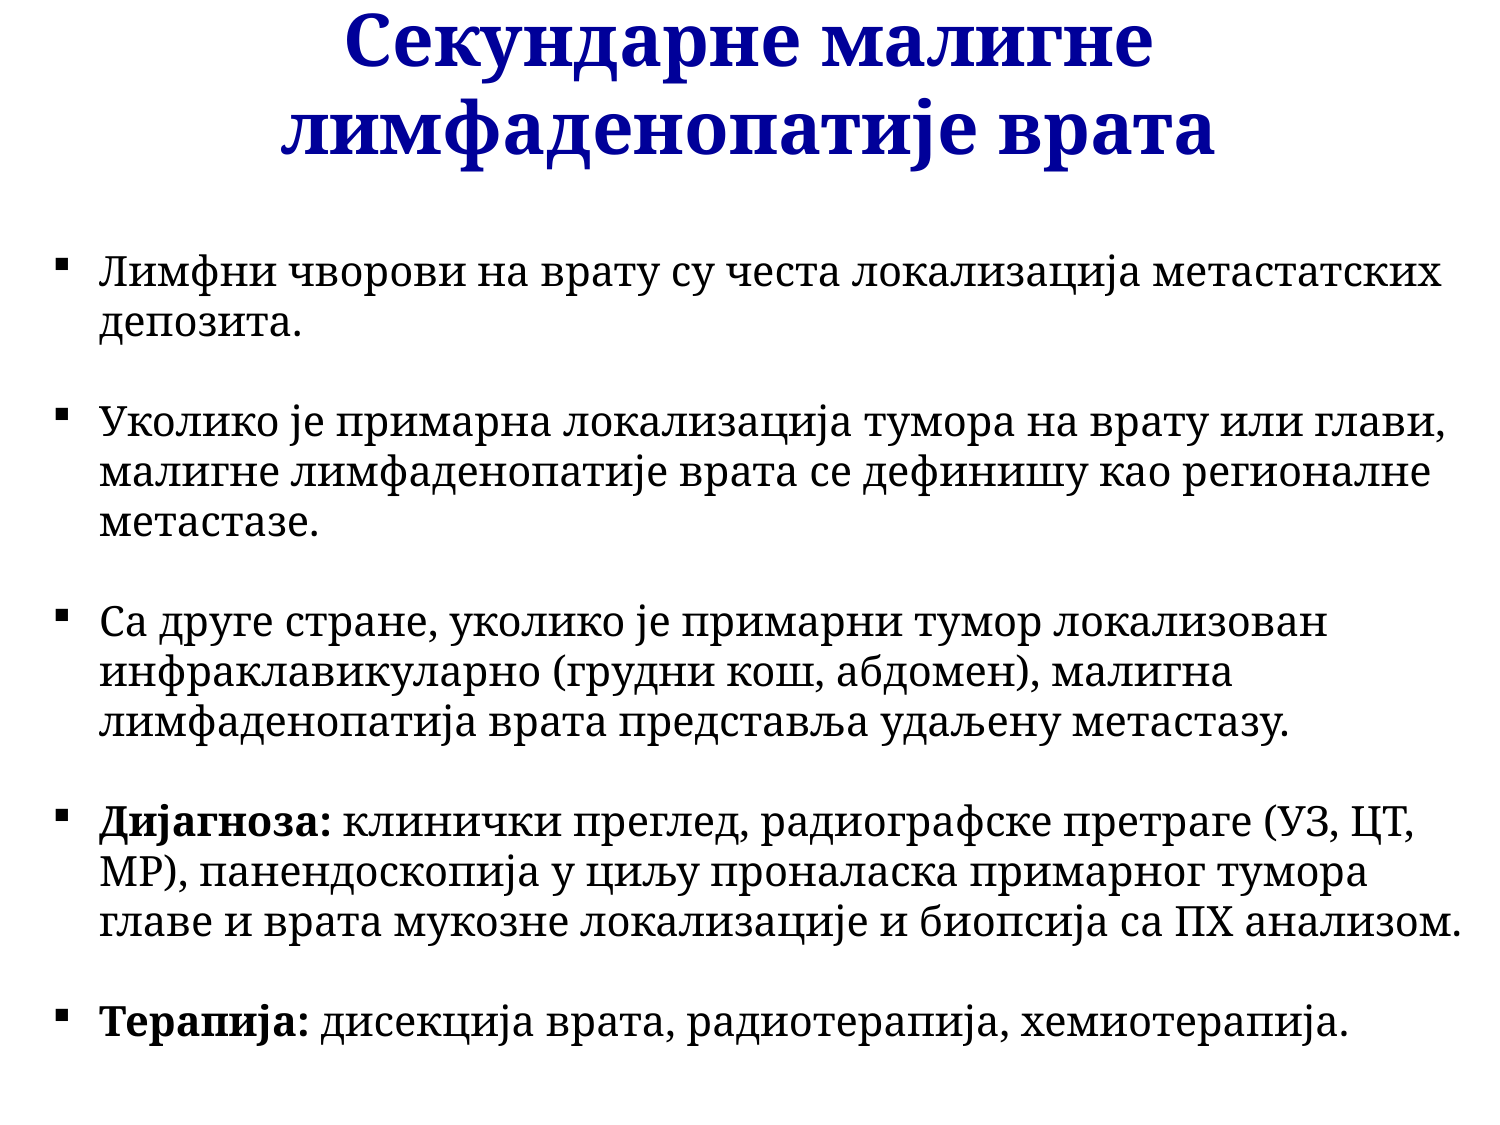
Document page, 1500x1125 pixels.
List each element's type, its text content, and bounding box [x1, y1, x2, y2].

text_box Лимфни чворови на врату су честа локализација метастатских депозита. Уколико је примарна локализација тумора на врату или глави, малигне лимфаденопатије врата се дефинишу као регионалне метастазе. Са друге стране, уколико је примарни тумор локализован инфраклавикуларно (грудни кош, абдомен), малигна лимфаденопатија врата представља удаљену метастазу. Дијагноза: клинички преглед, радиографске претраге (УЗ, ЦТ, МР), панендоскопија у циљу проналаска примарног тумора главе и врата мукозне локализације и биопсија са ПХ анализом. Терапија: дисекција врата, радиотерапија, хемиотерапија. [37, 187, 1488, 1125]
text_box Секундарне малигне лимфаденопатије врата [0, 12, 1500, 151]
